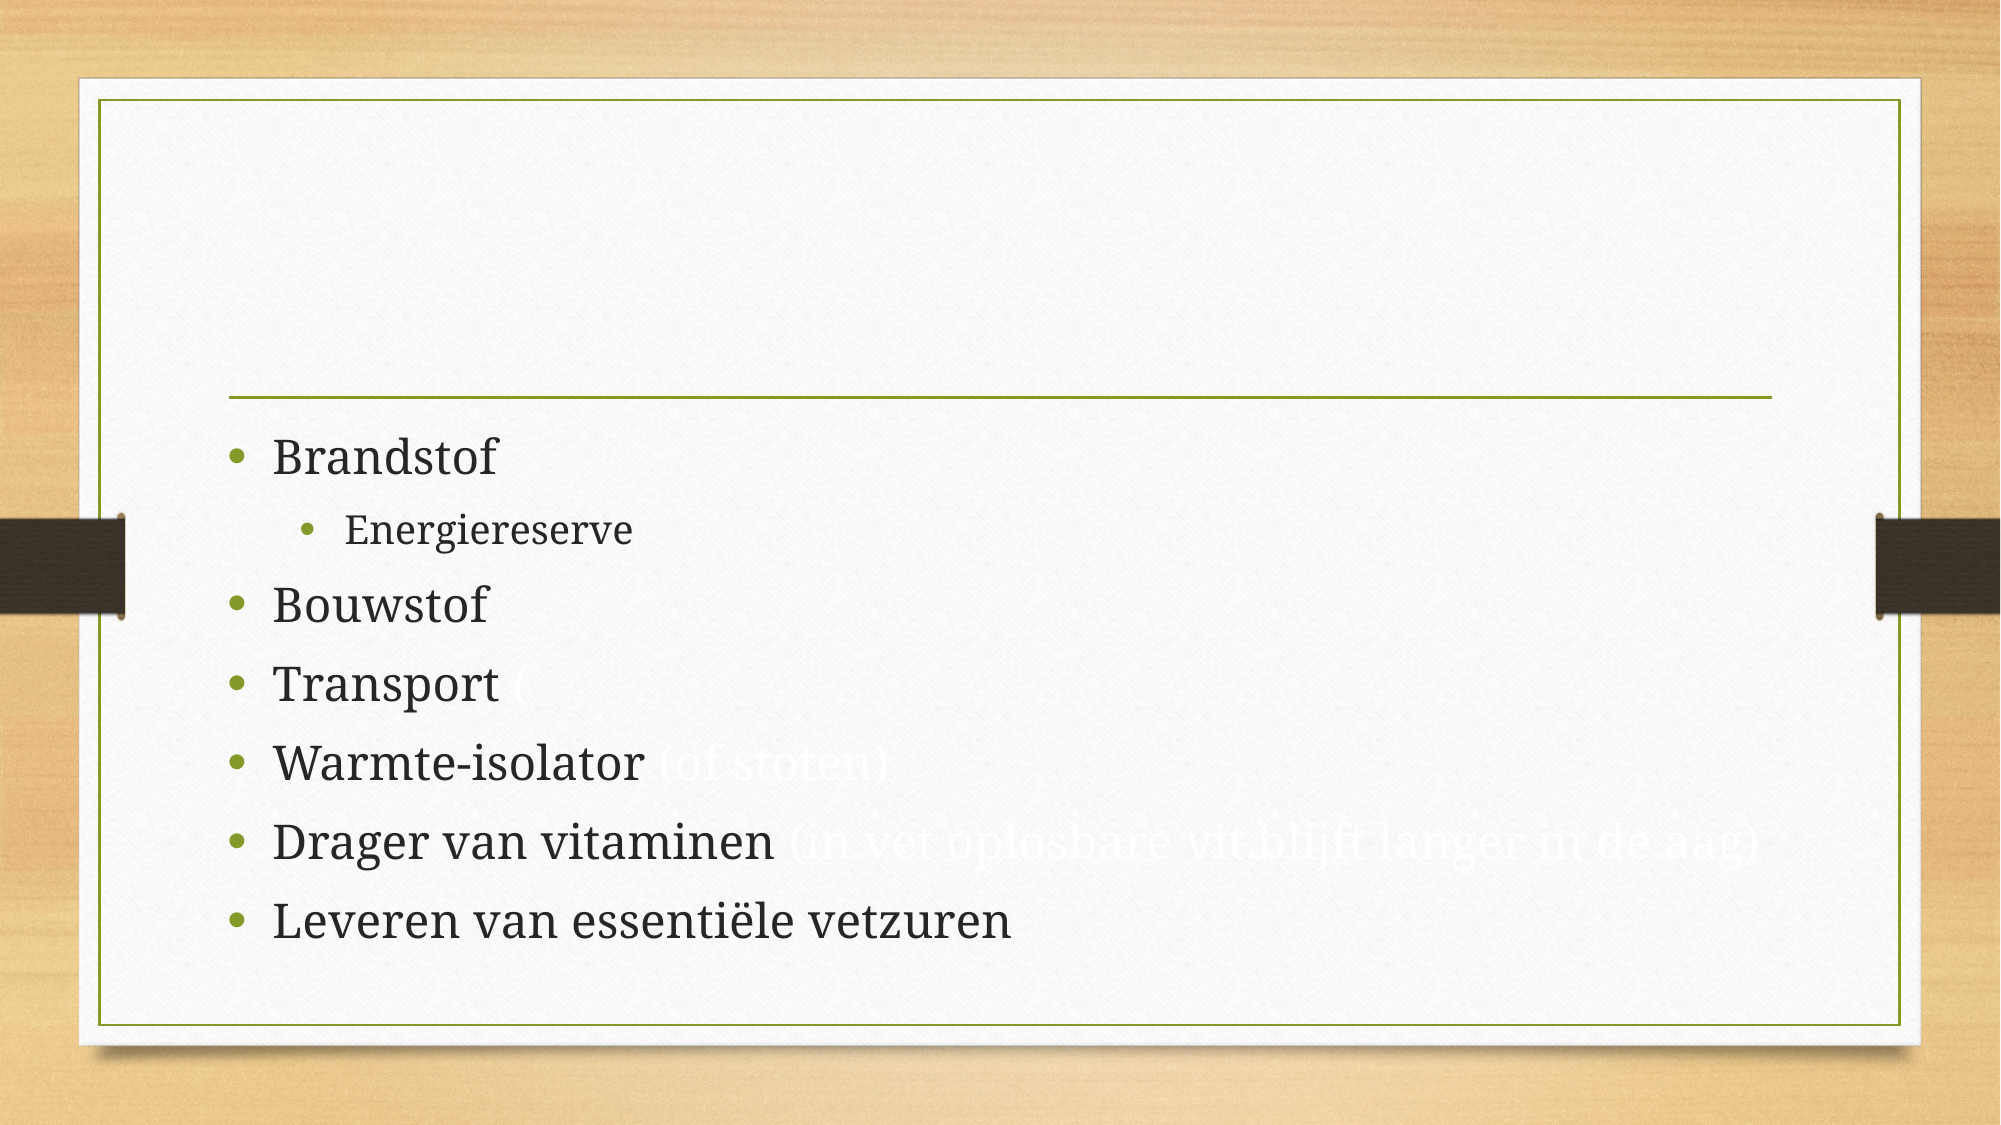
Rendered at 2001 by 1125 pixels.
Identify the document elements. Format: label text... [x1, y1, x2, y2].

picture [0, 0, 2001, 1125]
list Brandstof Energiereserve Bouwstof Transport ( Warmte-isolator (of stoten) Drager van vitaminen (in vet oplosbare vit.blijft langer in de aag) Leveren van essentiële vetzuren [212, 419, 1788, 964]
